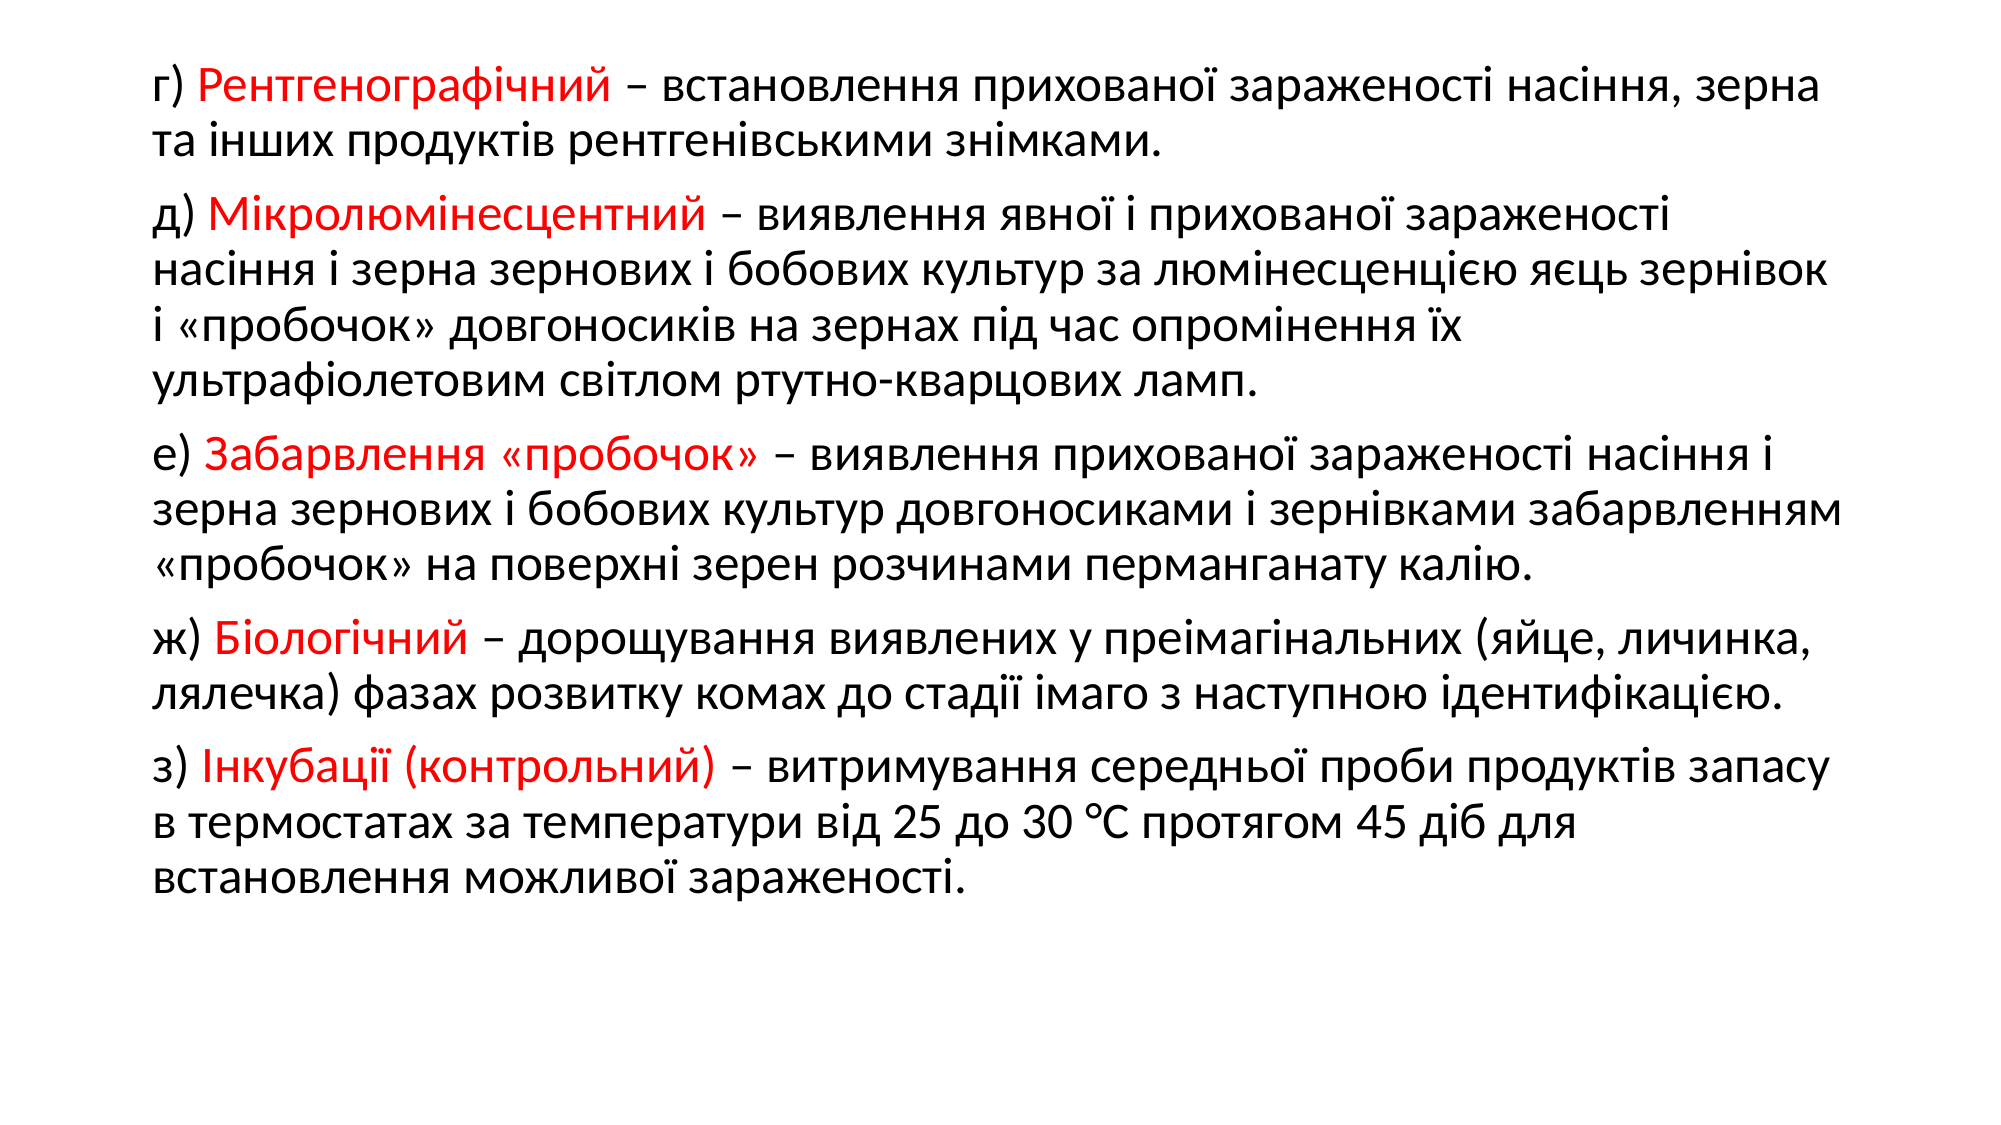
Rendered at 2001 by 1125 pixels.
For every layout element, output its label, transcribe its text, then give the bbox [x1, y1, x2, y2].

list г) Рентгенографічний – встановлення прихованої зараженості насіння, зерна та інших продуктів рентгенівськими знімками. д) Мікролюмінесцентний – виявлення явної і прихованої зараженості насіння і зерна зернових і бобових культур за люмінесценцією яєць зернівок і «пробочок» довгоносиків на зернах під час опромінення їх ультрафіолетовим світлом ртутно-кварцових ламп. е) Забарвлення «пробочок» – виявлення прихованої зараженості насіння і зерна зернових і бобових культур довгоносиками і зернівками забарвленням «пробочок» на поверхні зерен розчинами перманганату калію. ж) Біологічний – дорощування виявлених у преімагінальних (яйце, личинка, лялечка) фазах розвитку комах до стадії імаго з наступною ідентифікацією. з) Інкубації (контрольний) – витримування середньої проби продуктів запасу в термостатах за температури від 25 до 30 °С протягом 45 діб для встановлення можливої зараженості. [137, 50, 1863, 1014]
